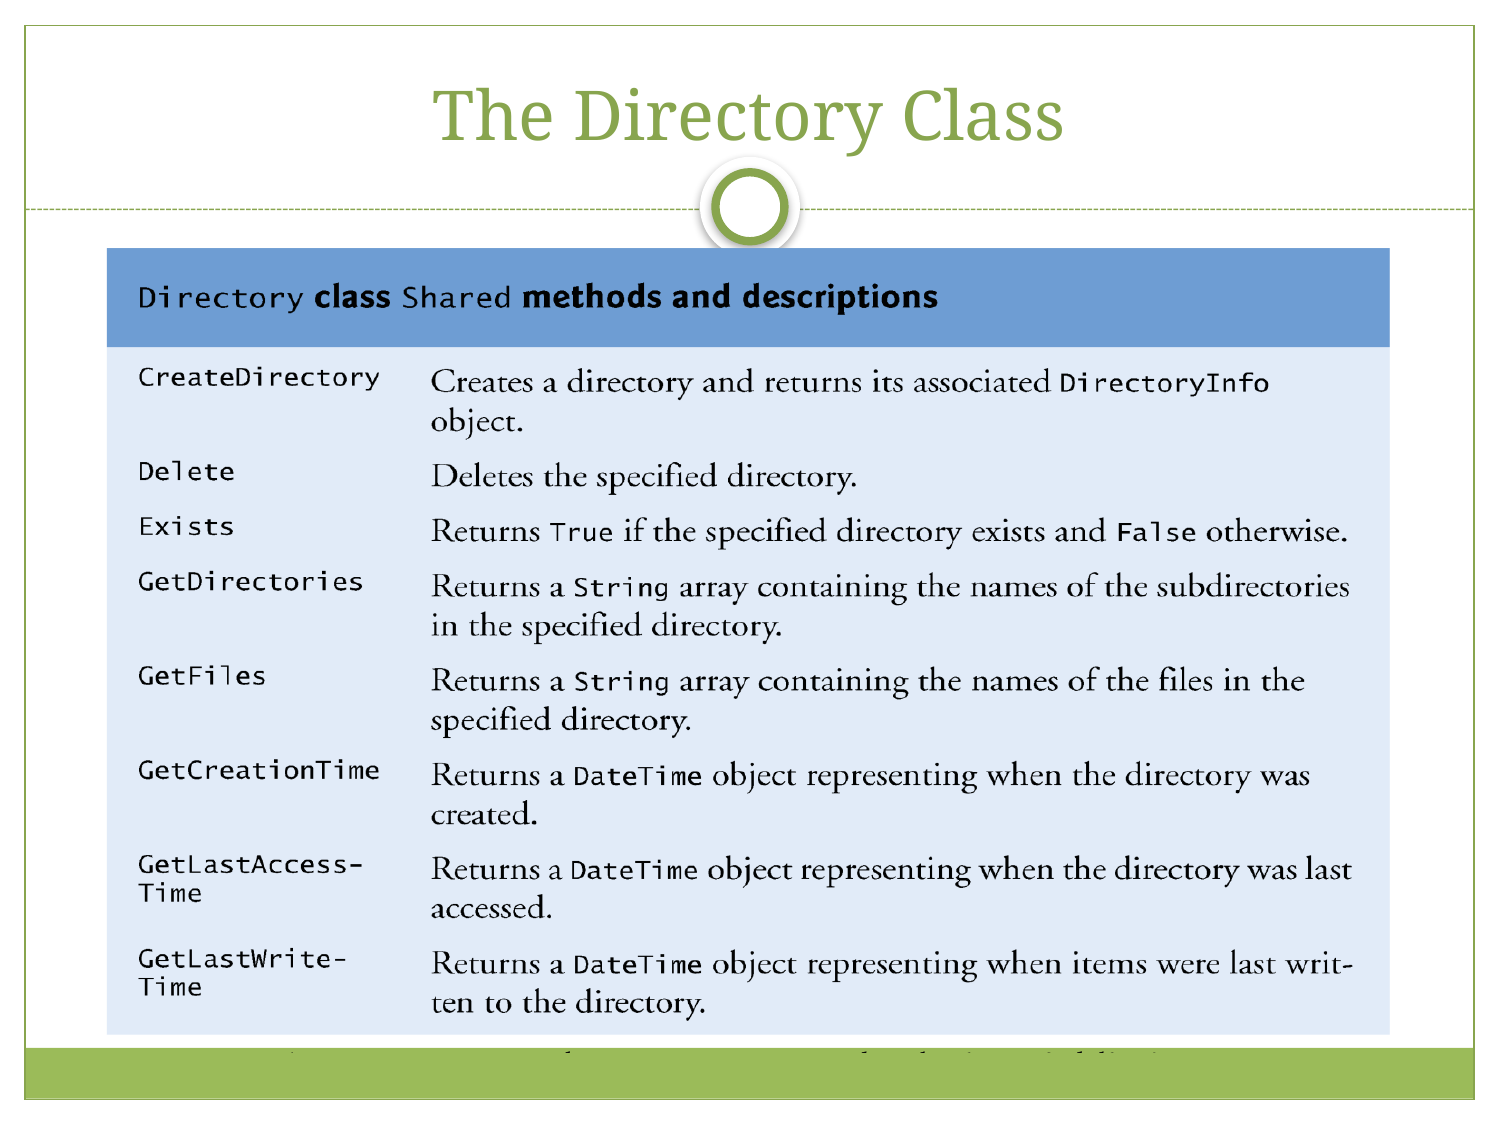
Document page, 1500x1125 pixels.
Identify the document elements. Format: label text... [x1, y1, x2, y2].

picture [76, 184, 1453, 1053]
title The Directory Class [49, 37, 1450, 162]
